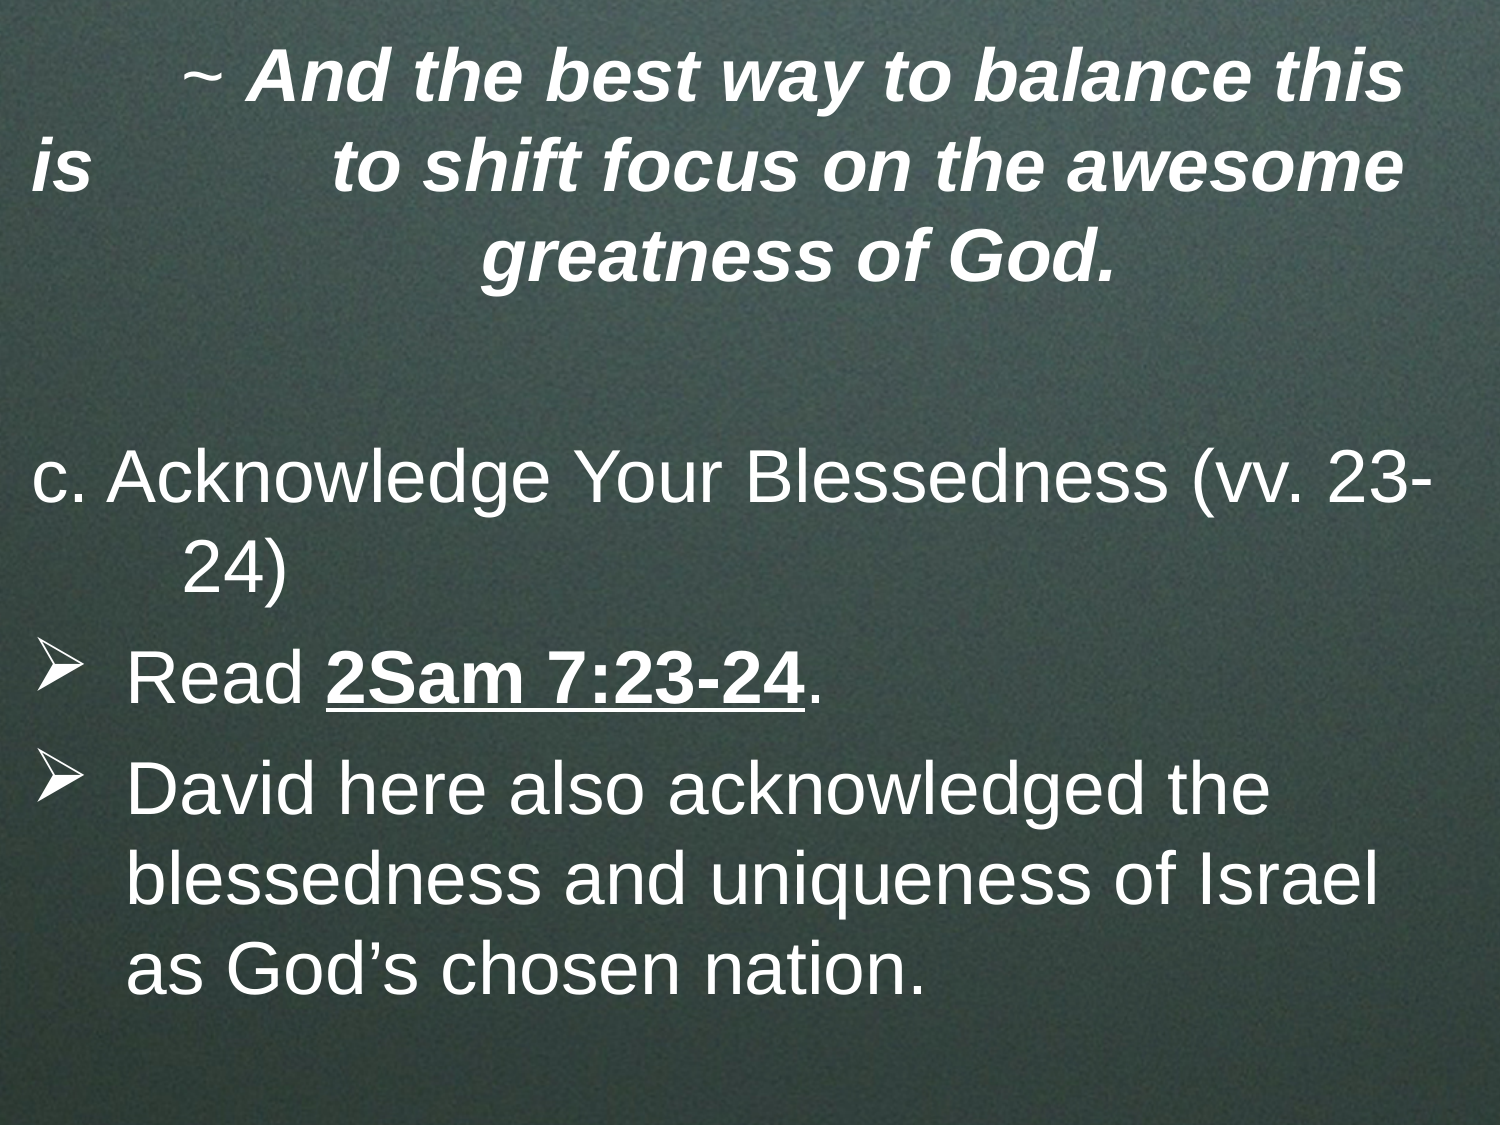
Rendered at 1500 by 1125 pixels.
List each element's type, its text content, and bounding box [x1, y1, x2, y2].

subtitle ~ And the best way to balance this is to shift focus on the awesome greatness of God. c. Acknowledge Your Blessedness (vv. 23- 24) Read 2Sam 7:23-24. David here also acknowledged the blessedness and uniqueness of Israel as God’s chosen nation. [16, 18, 1482, 1110]
picture [0, 0, 1500, 1125]
